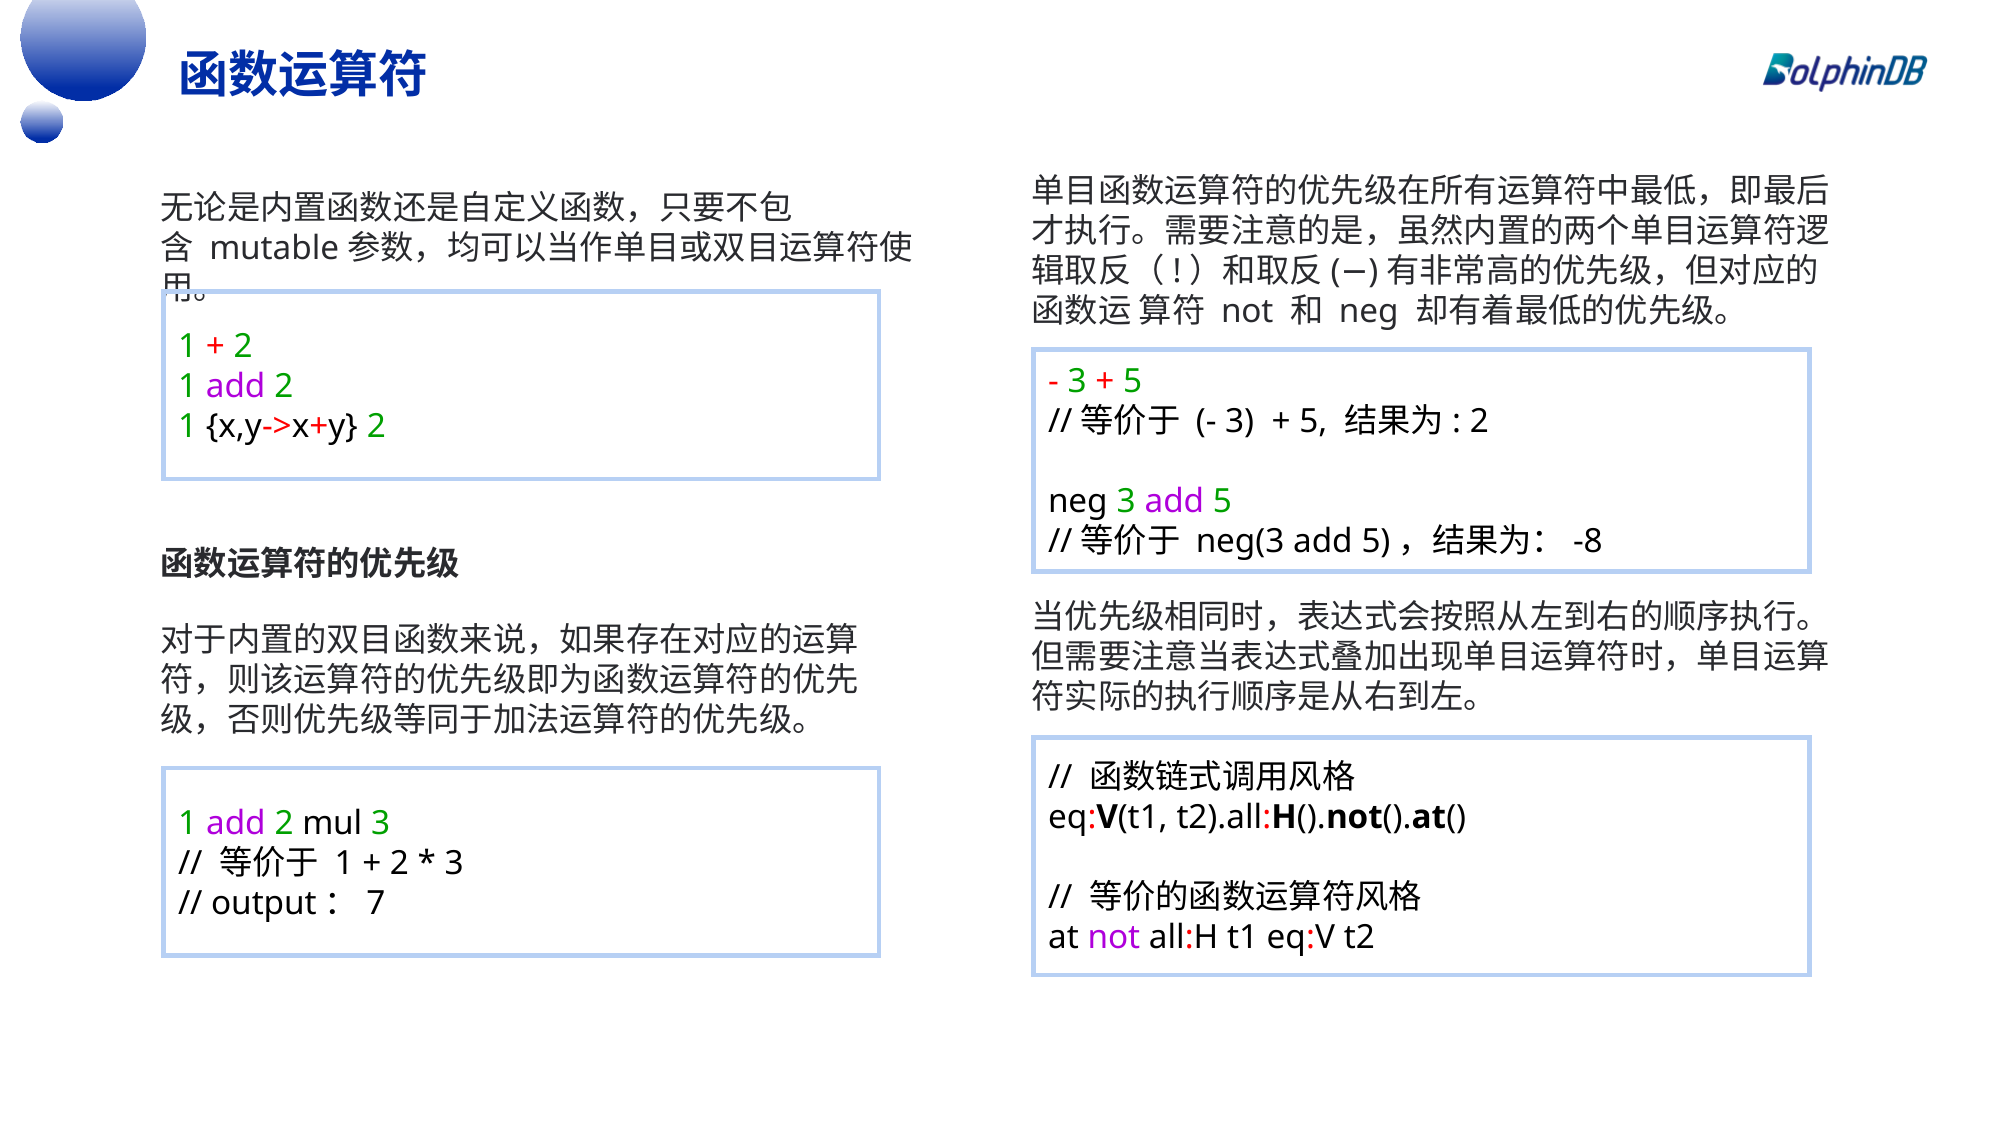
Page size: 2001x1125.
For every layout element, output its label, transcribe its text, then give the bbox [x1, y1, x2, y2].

text_box [162, 767, 880, 956]
text_box 当优先级相同时，表达式会按照从左到右的顺序执行。但需要注意当表达式叠加出现单目运算符时，单目运算 符实际的执行顺序是从右到左。 [1016, 587, 1851, 723]
text_box 单目函数运算符的优先级在所有运算符中最低，即最后才执行。需要注意的是，虽然内置的两个单目运算符逻辑取反（!）和取反(−)有非常高的优先级，但对应的函数运 算符 not 和 neg 却有着最低的优先级。 [1016, 161, 1851, 337]
text_box 无论是内置函数还是自定义函数，只要不包含 mutable参数，均可以当作单目或双目运算符使用。 [145, 179, 961, 314]
text_box 函数运算符 [163, 35, 1545, 110]
text_box [1032, 736, 1811, 976]
picture [1755, 47, 1929, 93]
text_box [162, 291, 880, 480]
text_box 对于内置的双目函数来说，如果存在对应的运算符，则该运算符的优先级即为函数运算符的优先级，否则优先级等同于加法运算符的优先级。 [145, 611, 879, 746]
text_box [1032, 348, 1811, 573]
text_box [19, 99, 64, 144]
text_box 函数运算符的优先级 [145, 534, 980, 590]
text_box [19, 0, 147, 102]
